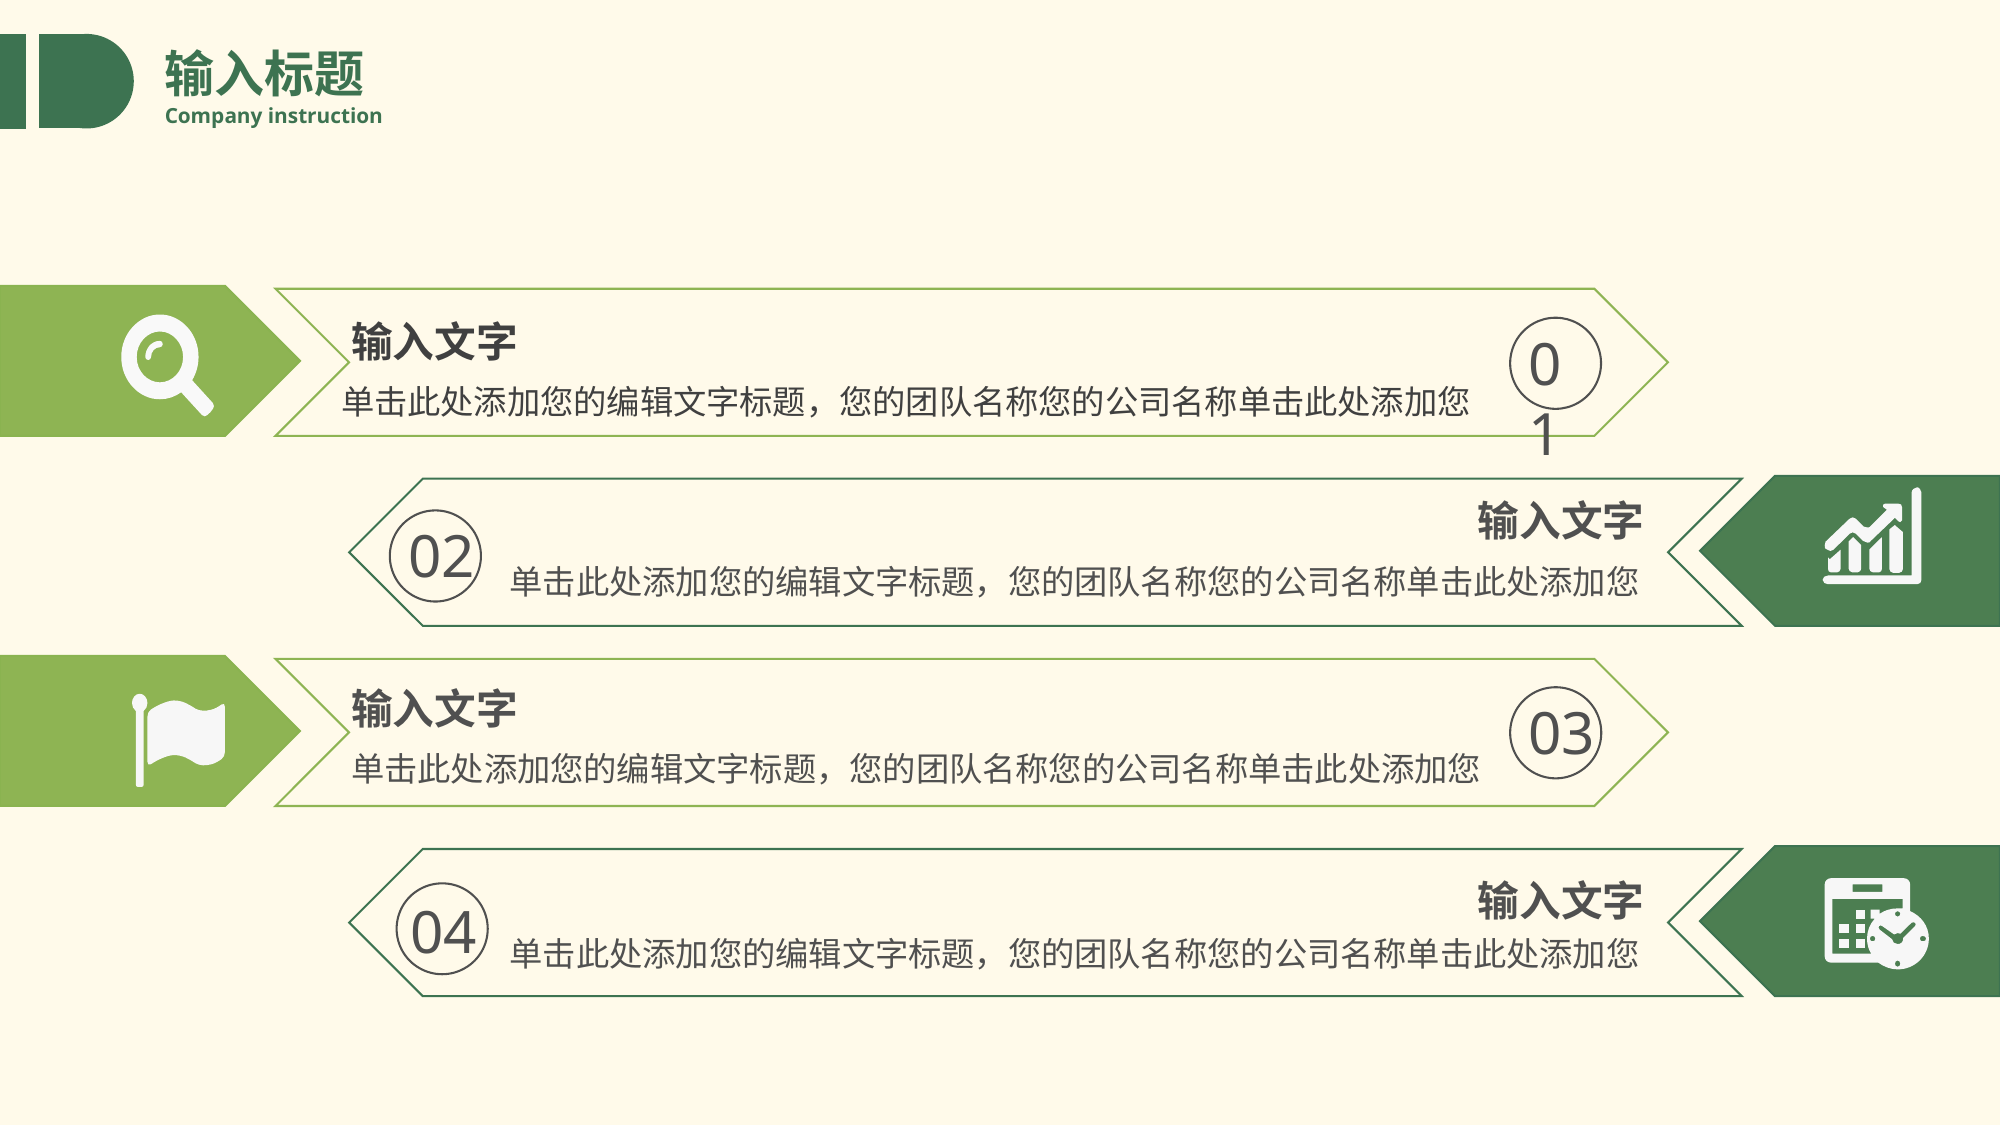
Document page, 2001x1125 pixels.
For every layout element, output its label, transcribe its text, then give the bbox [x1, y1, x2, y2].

text_box 单击此处添加您的编辑文字标题，您的团队名称您的公司名称单击此处添加您 [495, 925, 1855, 981]
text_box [395, 883, 498, 975]
text_box [1752, 845, 2000, 998]
text_box 输入文字 [336, 308, 652, 374]
text_box [347, 511, 389, 594]
text_box [131, 693, 148, 787]
text_box [272, 287, 1670, 374]
text_box [1638, 701, 1670, 740]
text_box 输入文字 [1462, 487, 1778, 552]
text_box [1510, 317, 1602, 409]
text_box [1549, 429, 1603, 437]
text_box [147, 700, 225, 766]
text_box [389, 510, 494, 602]
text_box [1510, 687, 1638, 779]
text_box [272, 657, 1624, 740]
text_box Company instruction [150, 95, 399, 135]
text_box [0, 34, 26, 129]
text_box [347, 847, 1745, 970]
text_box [40, 34, 133, 128]
text_box 单击此处添加您的编辑文字标题，您的团队名称您的公司名称单击此处添加您 [326, 374, 1686, 429]
text_box [1699, 474, 2000, 627]
text_box 输入标题 [149, 34, 380, 110]
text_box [1824, 878, 1929, 970]
text_box [121, 314, 214, 417]
text_box 单击此处添加您的编辑文字标题，您的团队名称您的公司名称单击此处添加您 [336, 740, 1697, 795]
text_box [0, 284, 302, 437]
text_box 单击此处添加您的编辑文字标题，您的团队名称您的公司名称单击此处添加您 [495, 554, 1855, 609]
text_box [0, 654, 302, 807]
text_box [272, 743, 1607, 808]
text_box 输入文字 [336, 675, 652, 740]
text_box [272, 383, 1544, 437]
text_box [390, 477, 1745, 627]
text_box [1822, 487, 1922, 585]
text_box 输入文字 [1462, 867, 1778, 933]
text_box [400, 975, 1745, 998]
